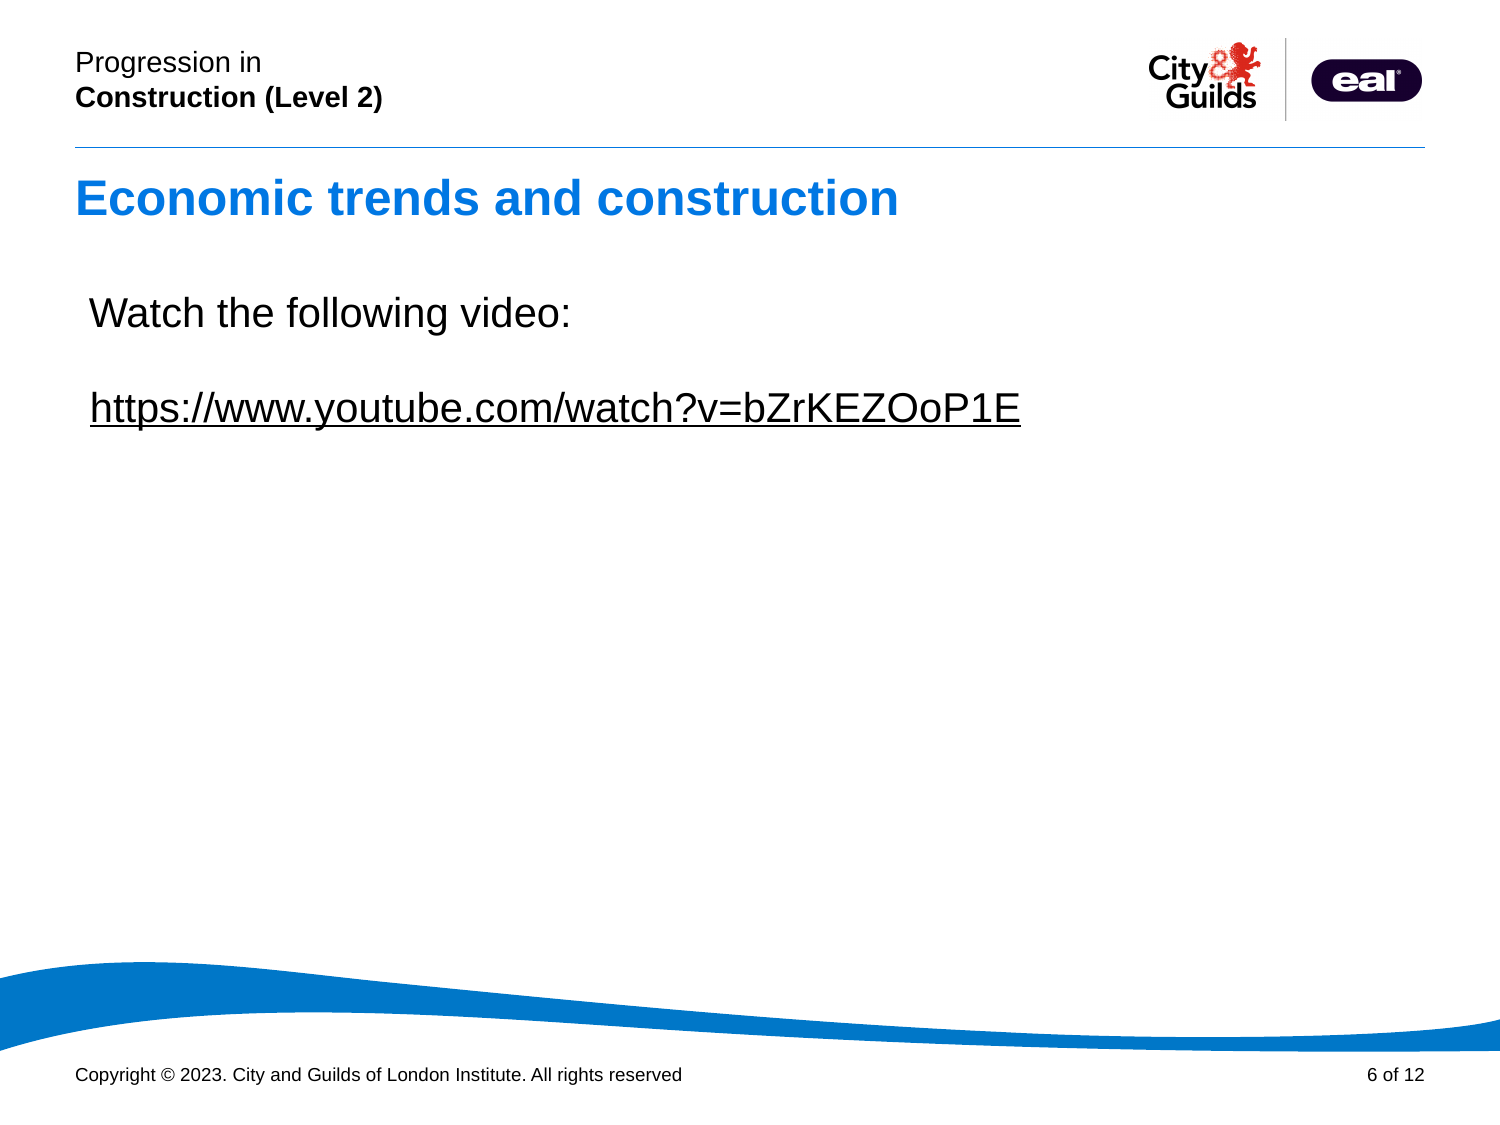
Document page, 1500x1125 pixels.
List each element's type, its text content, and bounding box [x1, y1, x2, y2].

title Economic trends and construction [74, 165, 1426, 229]
text_box Watch the following video: [74, 277, 824, 343]
picture [1149, 38, 1422, 121]
text_box https://www.youtube.com/watch?v=bZrKEZOoP1E [74, 373, 1425, 439]
